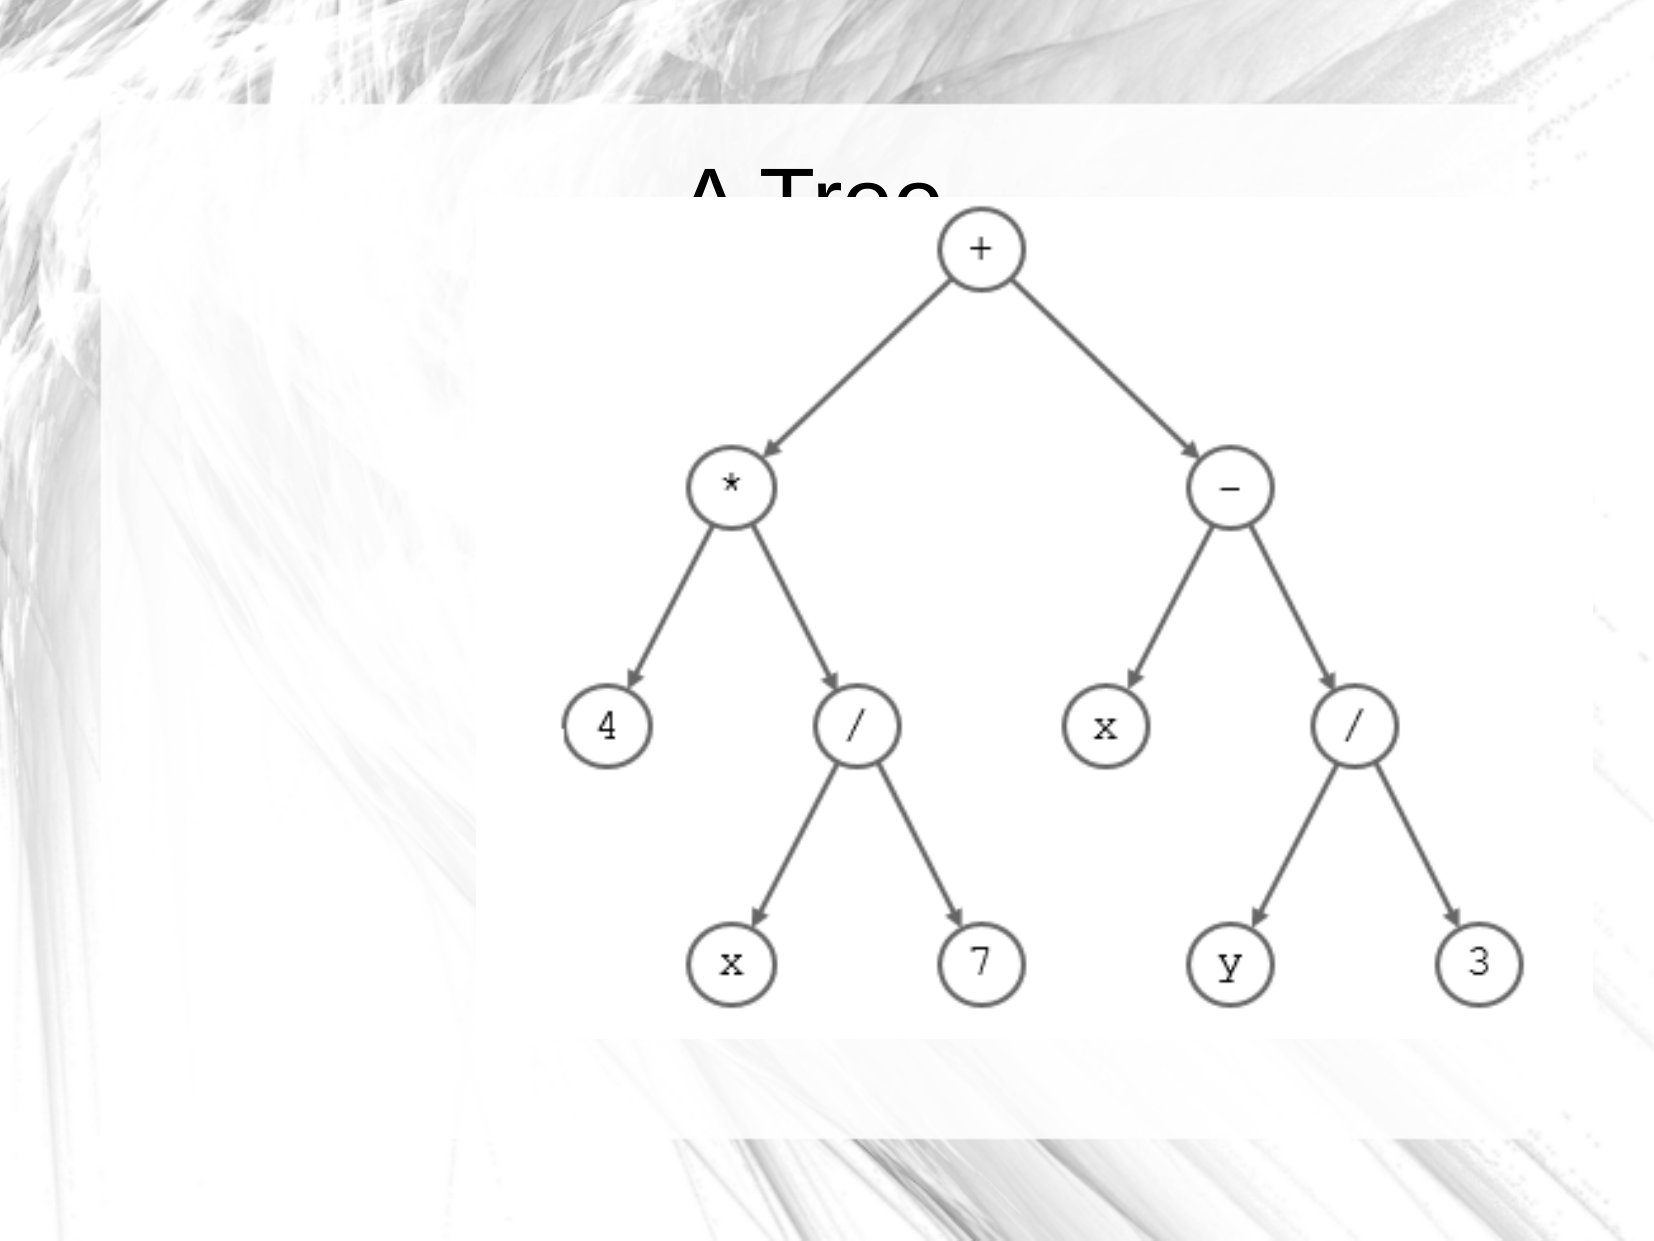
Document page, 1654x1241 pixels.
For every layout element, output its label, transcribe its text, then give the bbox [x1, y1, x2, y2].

picture [0, 0, 1654, 1241]
title A Tree [118, 112, 1506, 281]
